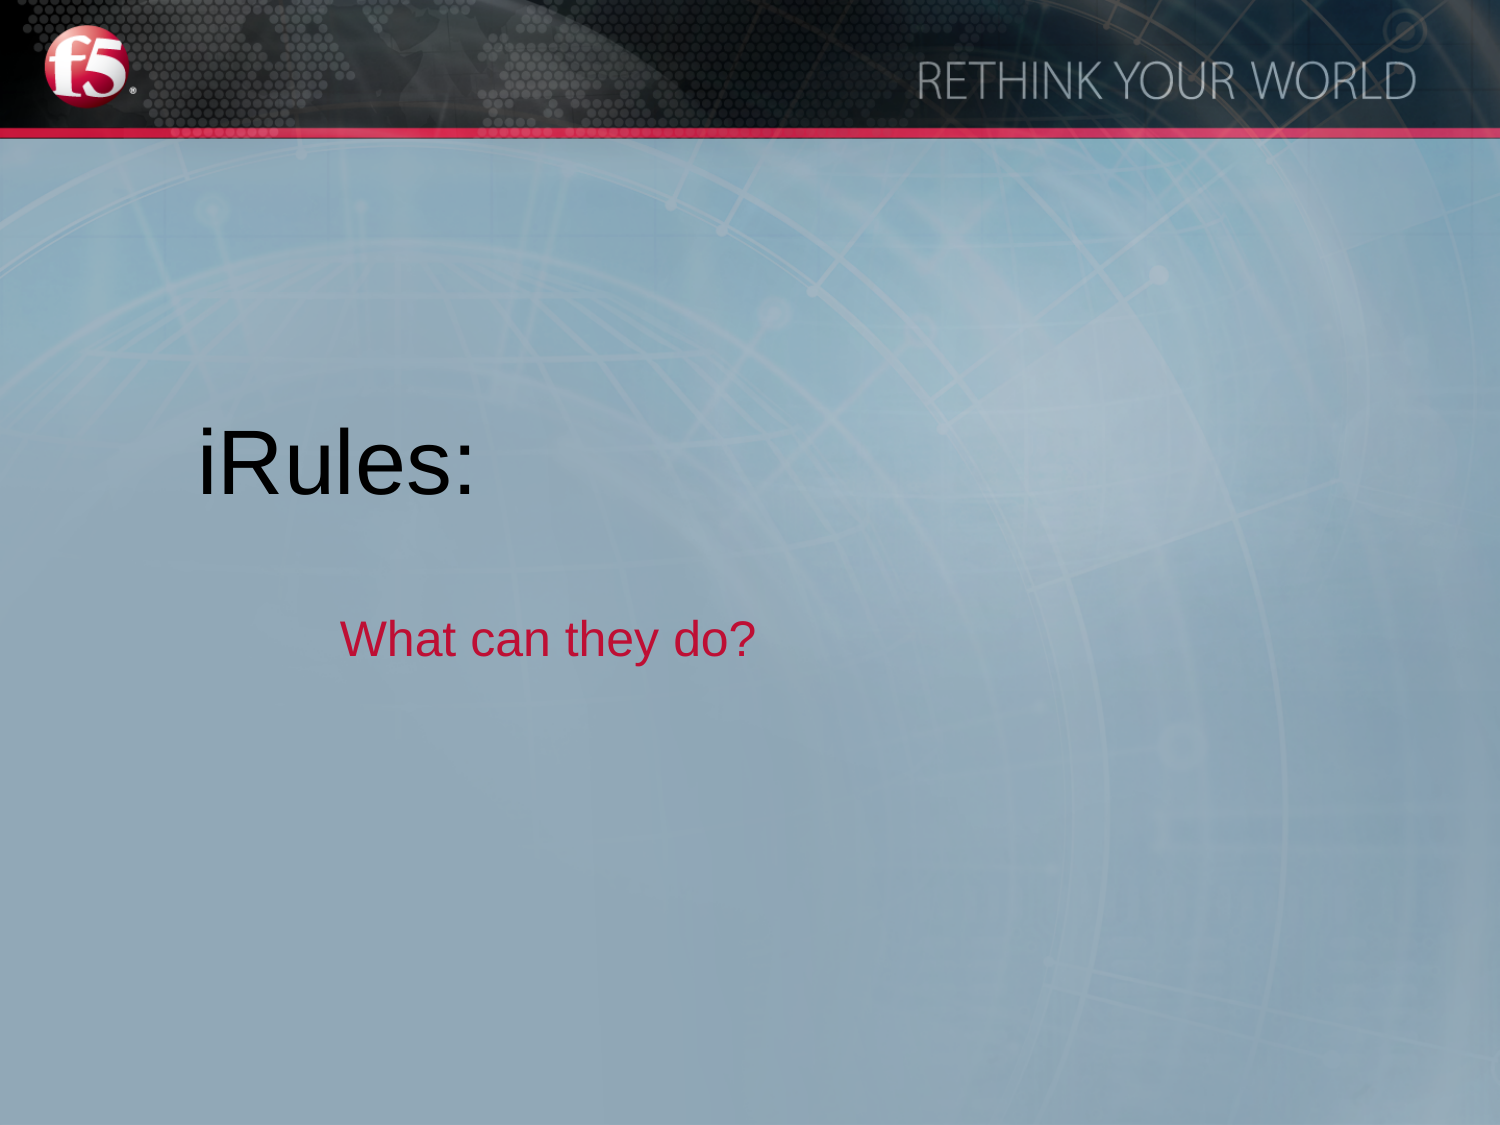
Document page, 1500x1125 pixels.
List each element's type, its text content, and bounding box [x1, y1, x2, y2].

text_box What can they do? [324, 599, 1475, 674]
title iRules: [197, 402, 1338, 626]
picture [0, 0, 1500, 1125]
